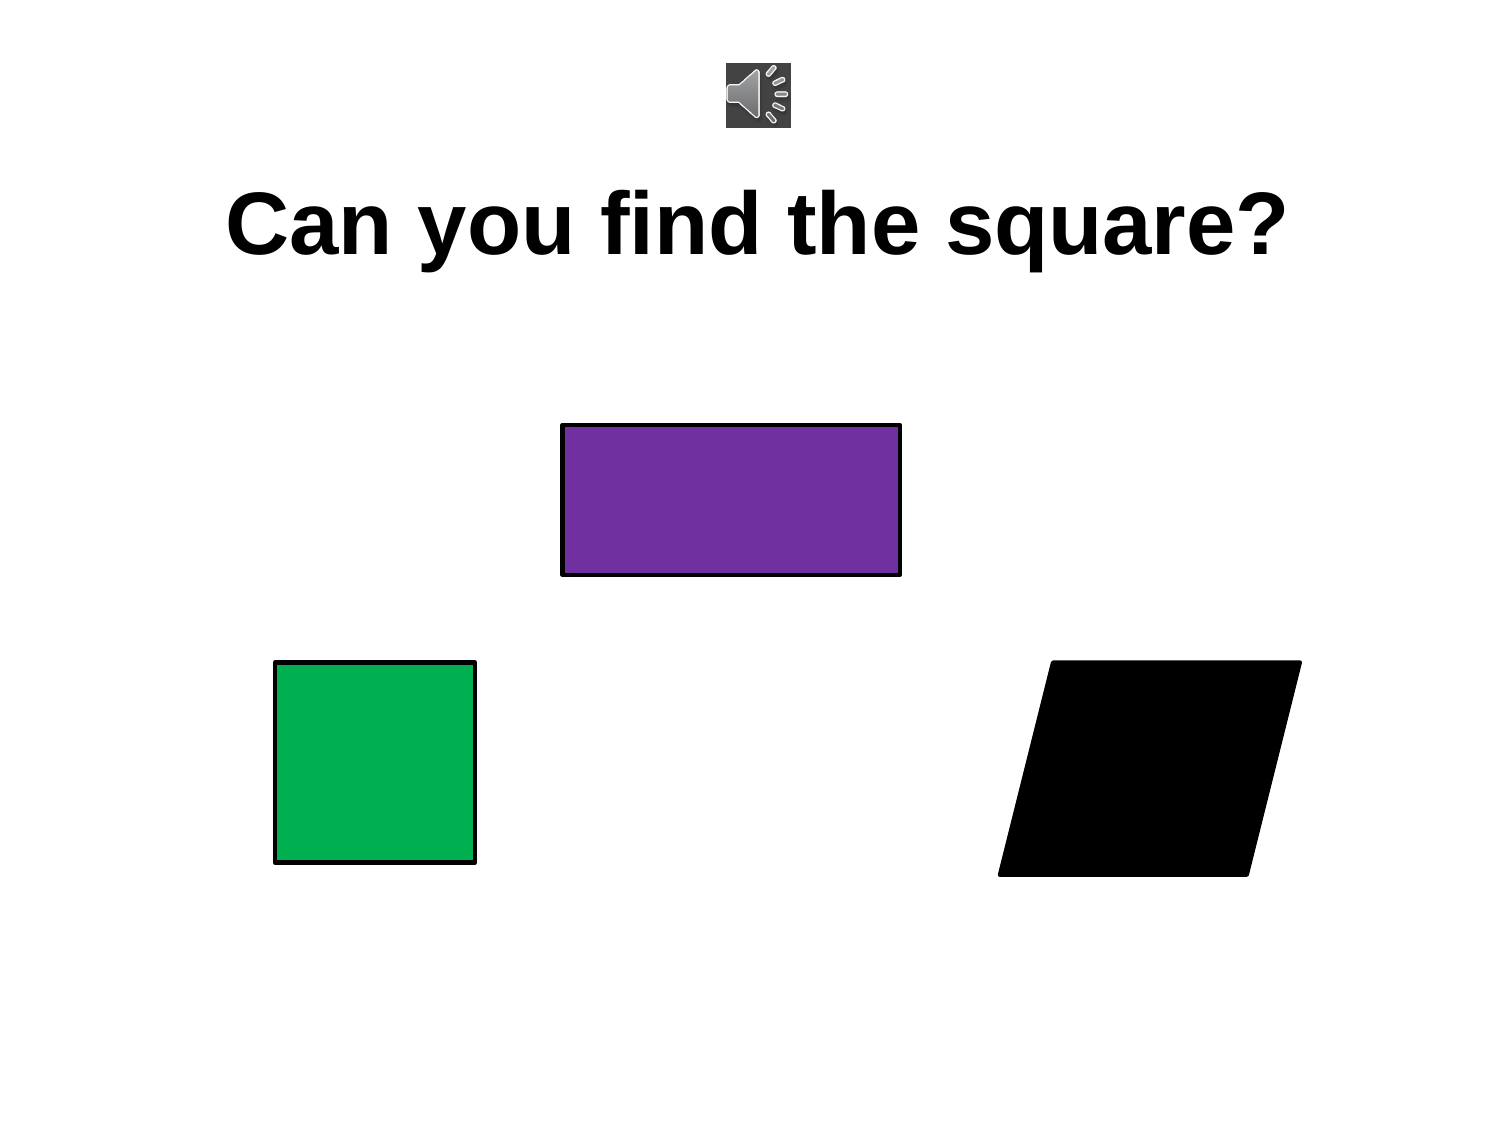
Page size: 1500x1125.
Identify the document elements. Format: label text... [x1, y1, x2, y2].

picture [725, 62, 793, 130]
text_box [273, 660, 477, 865]
text_box [997, 660, 1302, 877]
text_box [560, 423, 902, 577]
title Can you find the square? [83, 125, 1434, 313]
